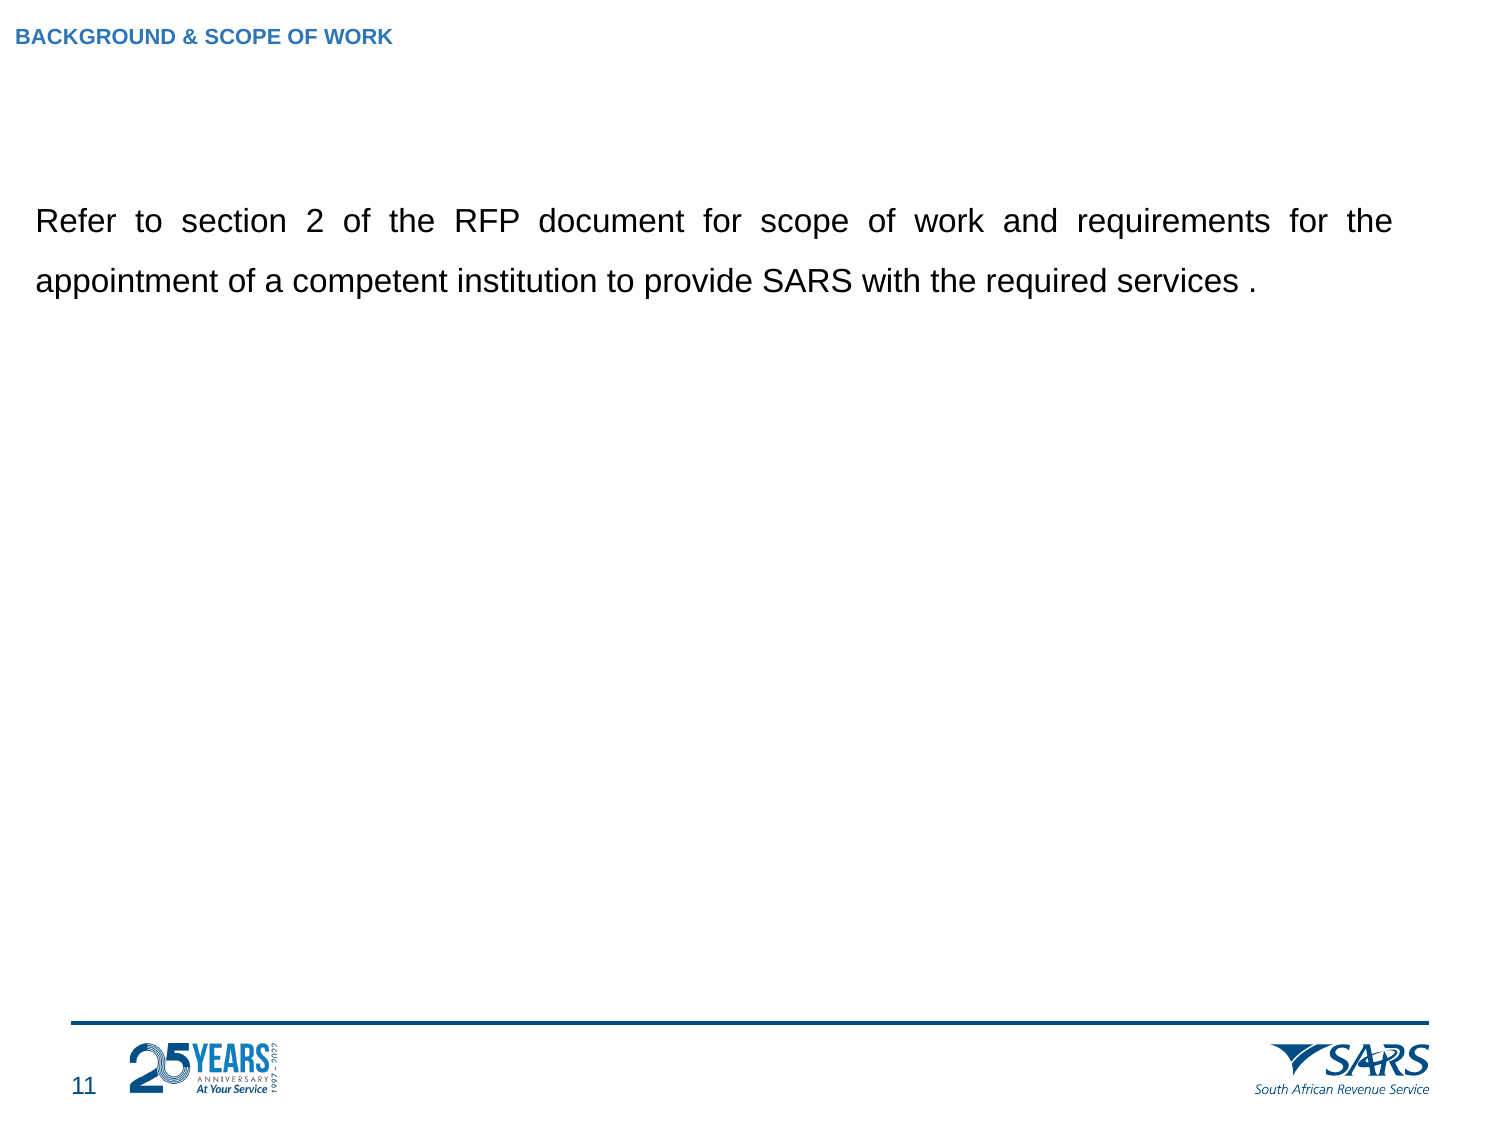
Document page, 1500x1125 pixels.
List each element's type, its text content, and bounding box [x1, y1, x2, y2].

slide_number 10 [56, 1054, 394, 1115]
title BACKGROUND & SCOPE OF WORK [0, 18, 1294, 106]
text_box Refer to section 2 of the RFP document for scope of work and requirements for the appointment of a competent institution to provide SARS with the required services . [20, 171, 1410, 307]
